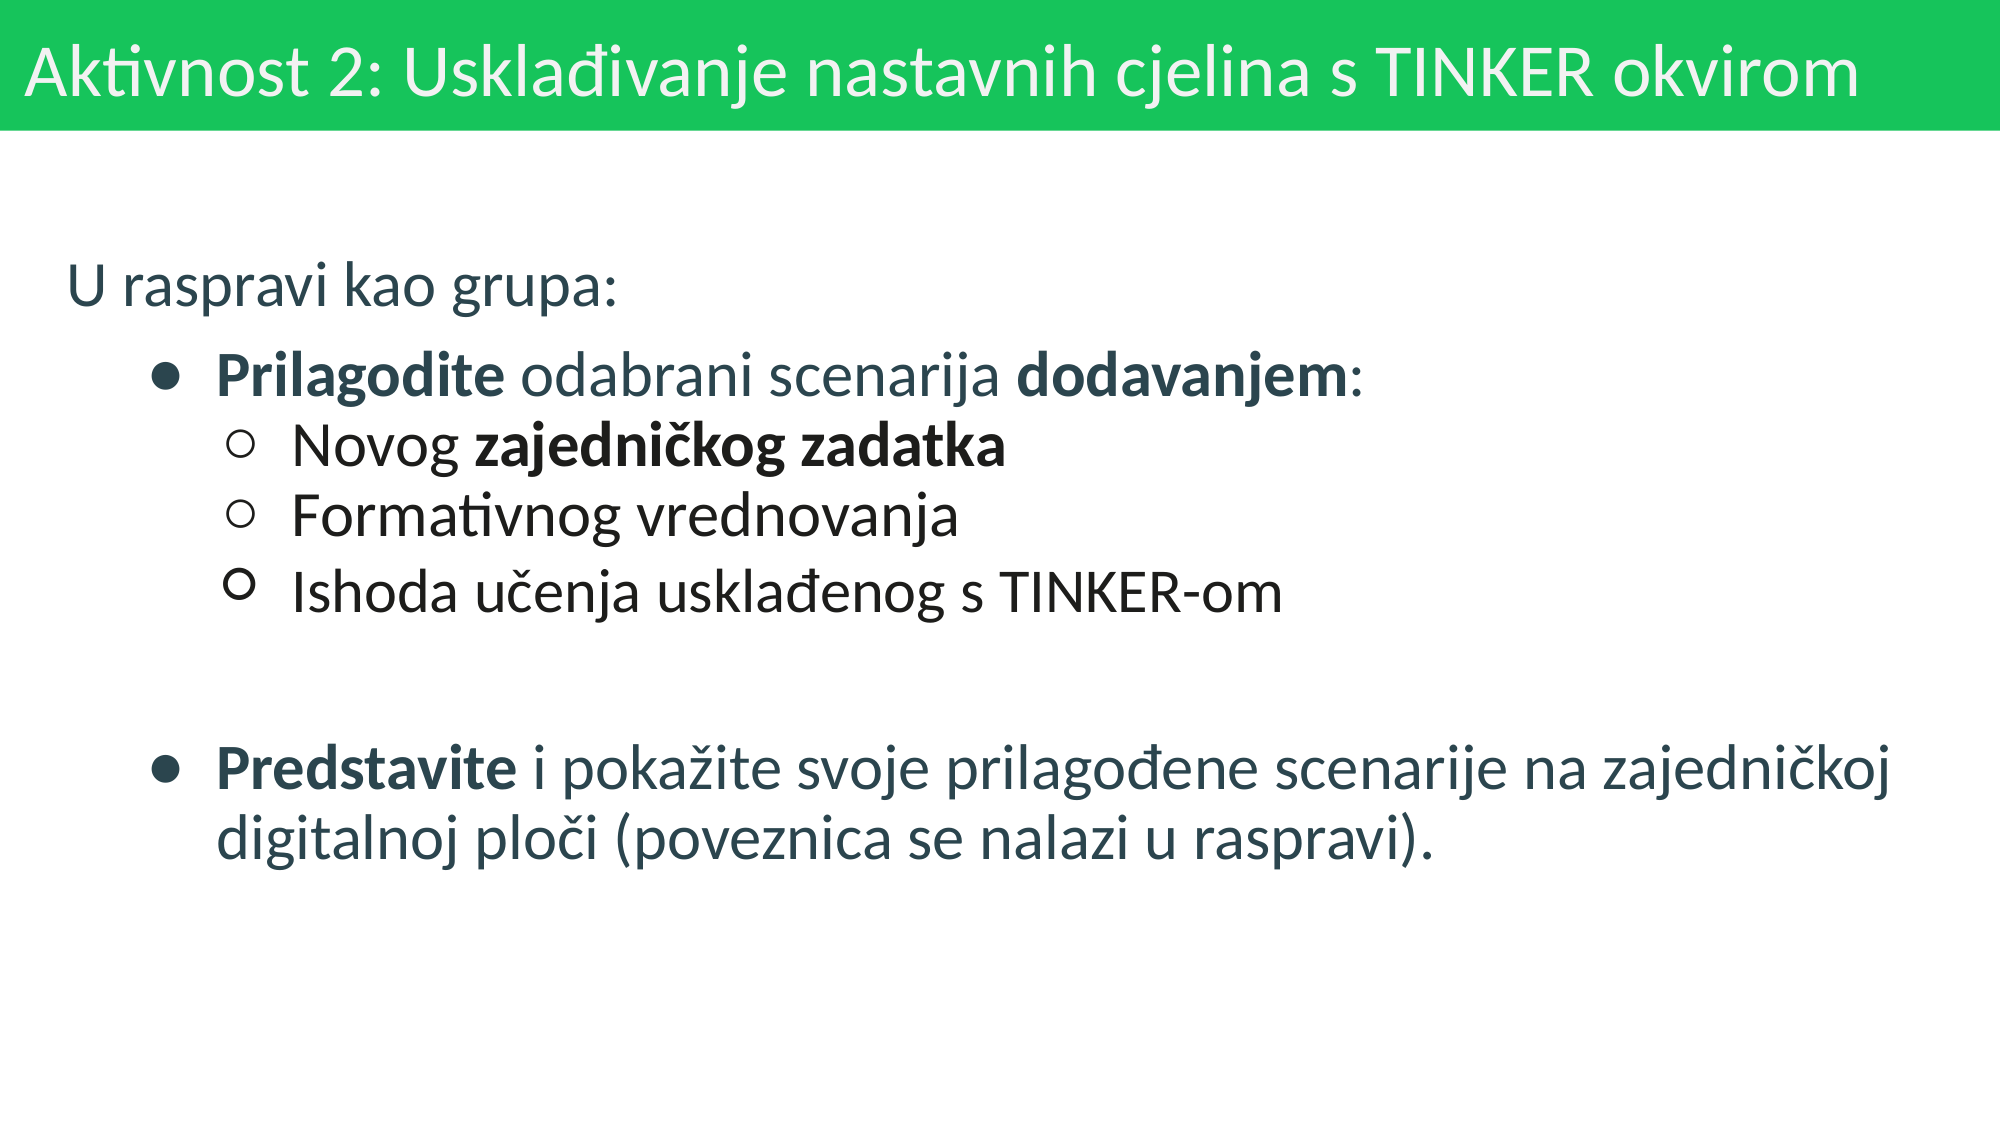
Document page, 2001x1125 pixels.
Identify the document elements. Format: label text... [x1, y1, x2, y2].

title Aktivnost 2: Usklađivanje nastavnih cjelina s TINKER okvirom [16, 13, 1976, 131]
list U raspravi kao grupa: Prilagodite odabrani scenarija dodavanjem: Novog zajedničkog zadatka Formativnog vrednovanja Ishoda učenja usklađenog s TINKER-om Predstavite i pokažite svoje prilagođene scenarije na zajedničkoj digitalnoj ploči (poveznica se nalazi u raspravi). [51, 144, 1976, 1108]
